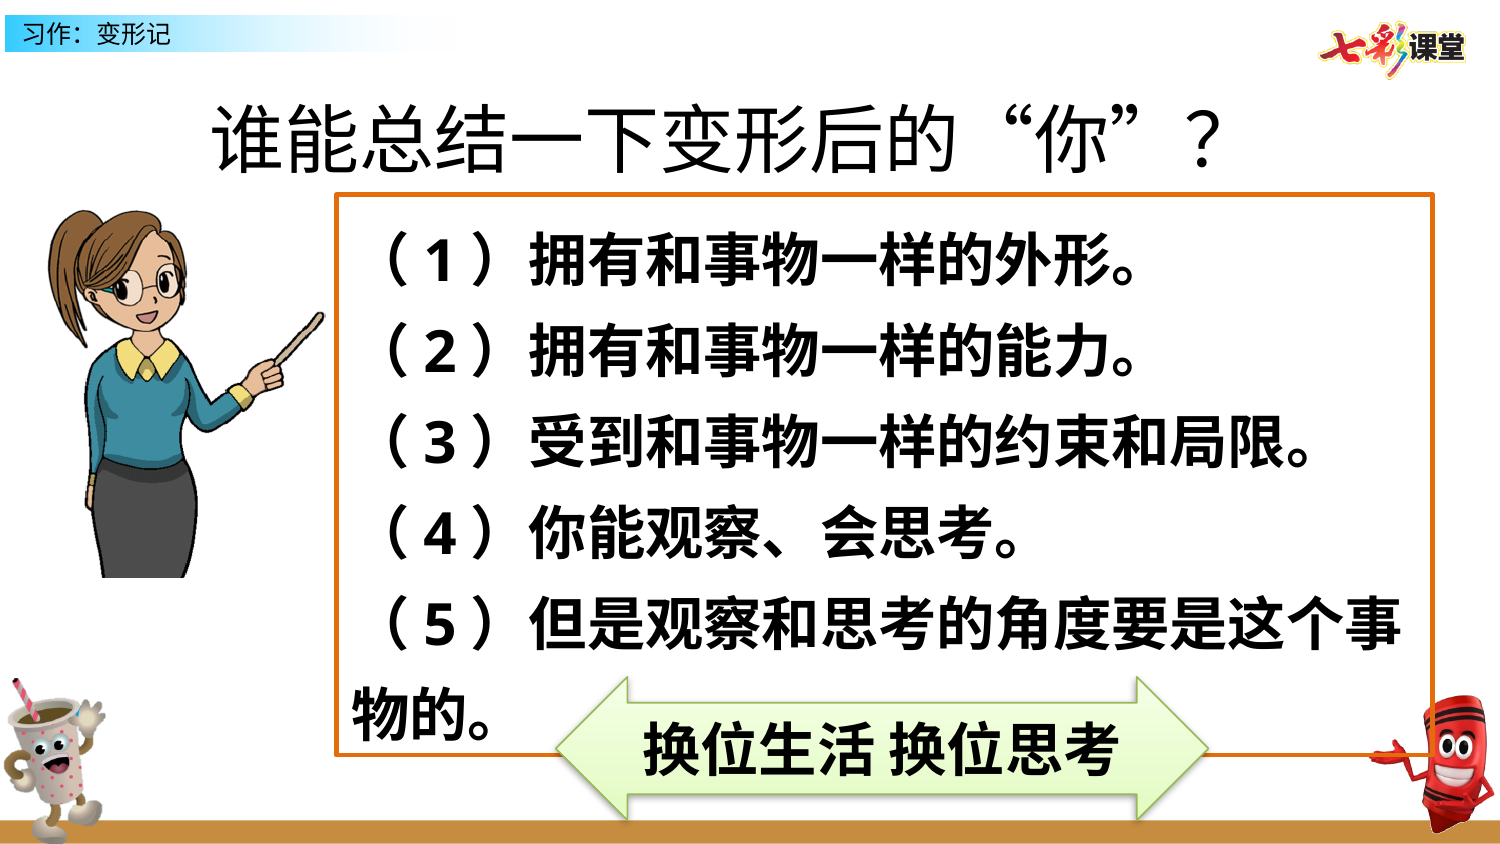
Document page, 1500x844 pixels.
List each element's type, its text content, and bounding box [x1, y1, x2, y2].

picture [0, 678, 143, 844]
text_box 谁能总结一下变形后的“你”？ [236, 125, 1266, 151]
text_box （1）拥有和事物一样的外形。 （2）拥有和事物一样的能力。 （3）受到和事物一样的约束和局限。 （4）你能观察、会思考。 （5）但是观察和思考的角度要是这个事物的。 [336, 194, 1433, 756]
picture [46, 208, 326, 579]
text_box 评改范例 [229, 117, 1274, 159]
picture [1316, 20, 1468, 80]
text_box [232, 121, 1270, 156]
text_box 换位生活 换位思考 [555, 676, 1209, 821]
picture [1364, 678, 1500, 844]
